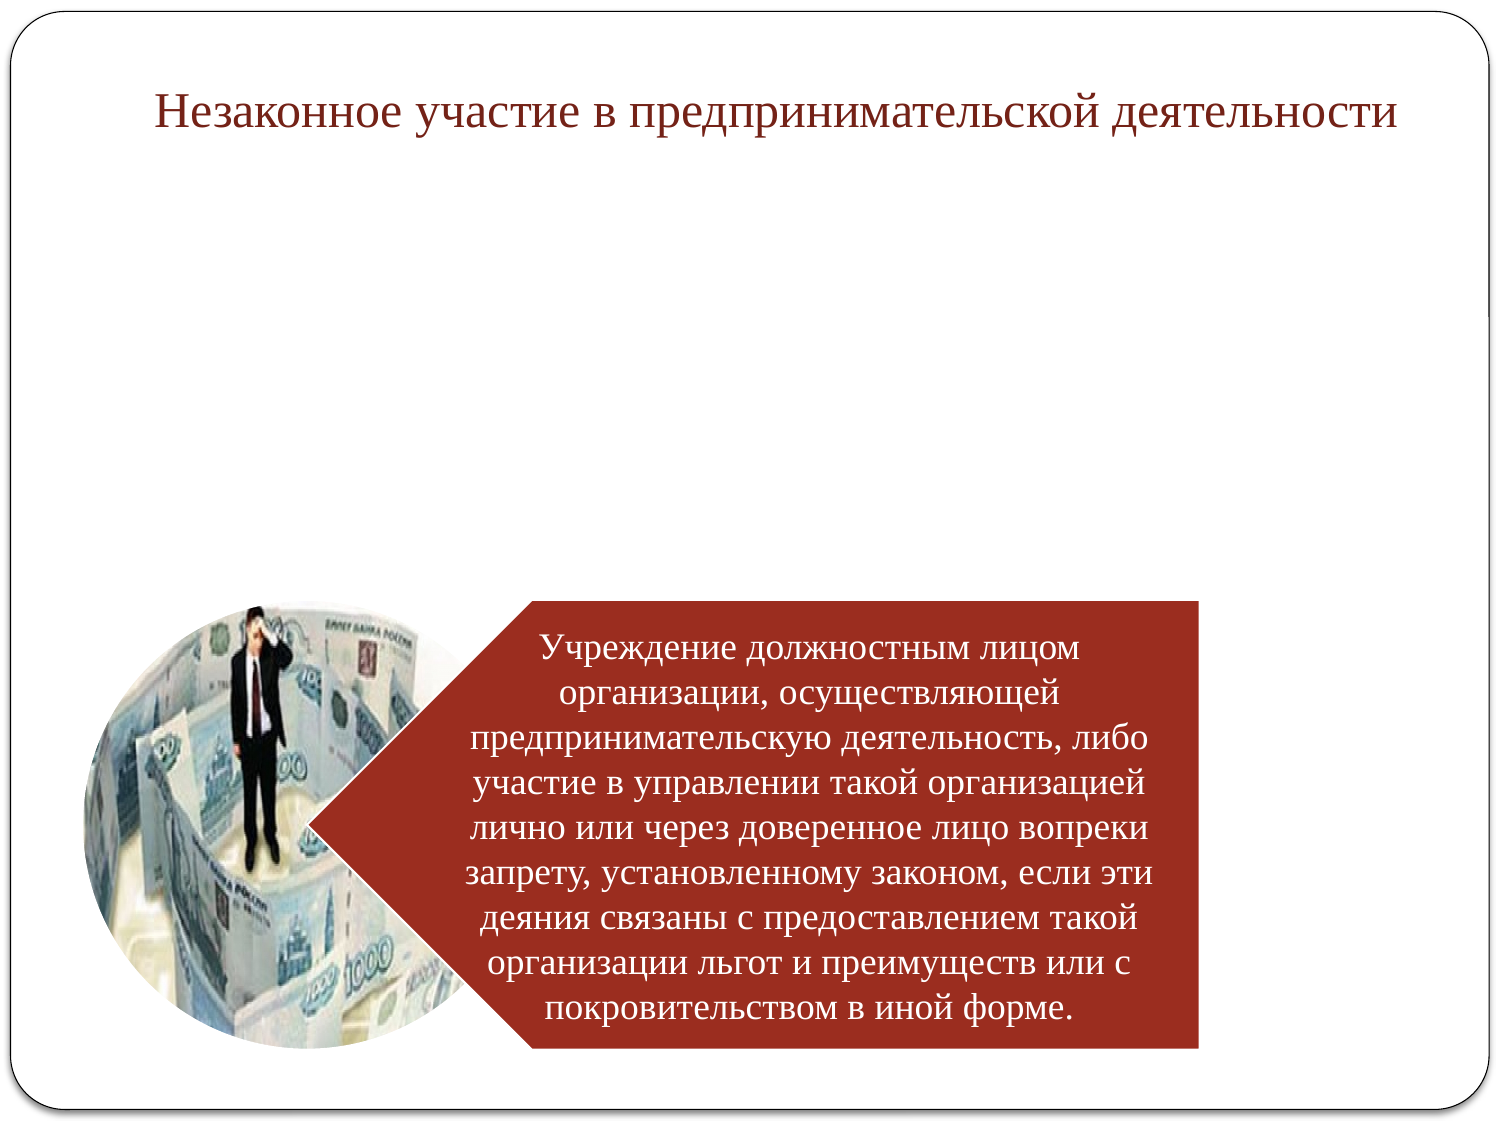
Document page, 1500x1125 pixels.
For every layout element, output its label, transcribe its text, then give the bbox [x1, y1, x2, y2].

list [81, 187, 1425, 1050]
title Незаконное участие в предпринимательской деятельности [105, 46, 1448, 153]
